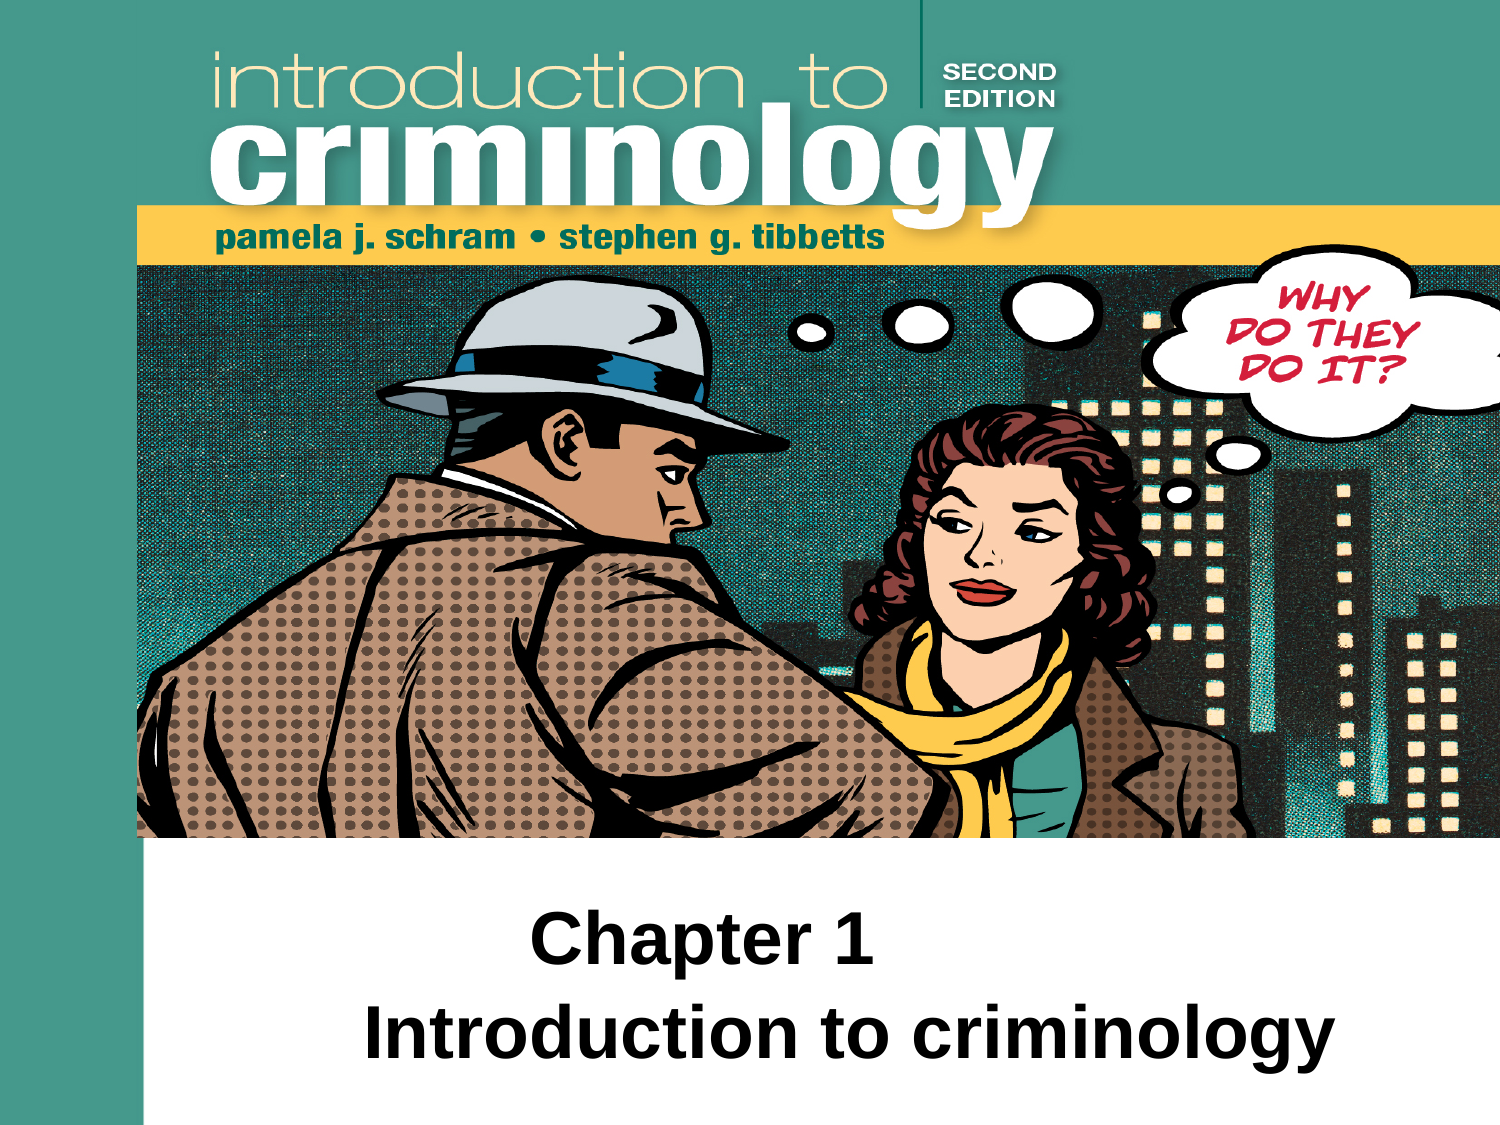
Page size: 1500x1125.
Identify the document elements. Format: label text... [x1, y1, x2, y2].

text_box Chapter 1 [514, 881, 891, 987]
picture [0, 0, 1500, 1125]
list Introduction to criminology [348, 986, 1436, 1078]
